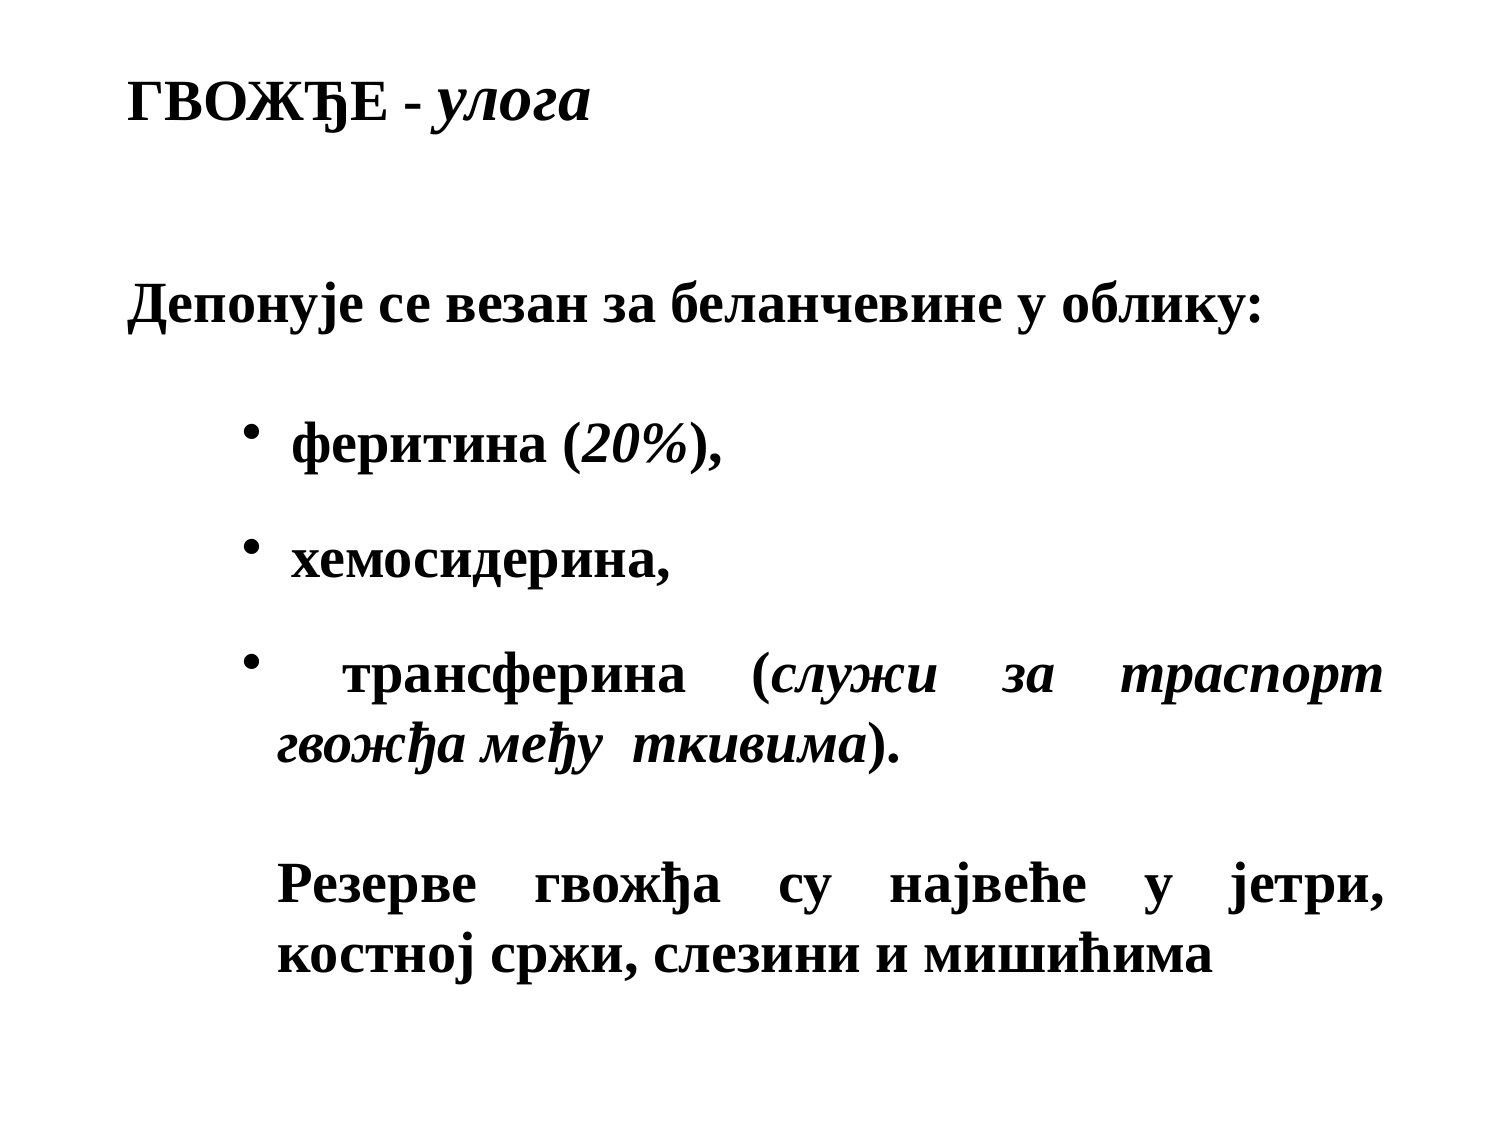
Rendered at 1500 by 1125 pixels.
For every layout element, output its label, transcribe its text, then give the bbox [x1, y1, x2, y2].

text_box ГВОЖЂЕ - улога Депонује се везан за беланчевине у облику: феритина (20%), хемосидерина, трансферина (служи за траспорт гвожђа међу ткивима). Резерве гвожђа су највеће у јетри, костној сржи, слезини и мишићима [112, 46, 1400, 1125]
